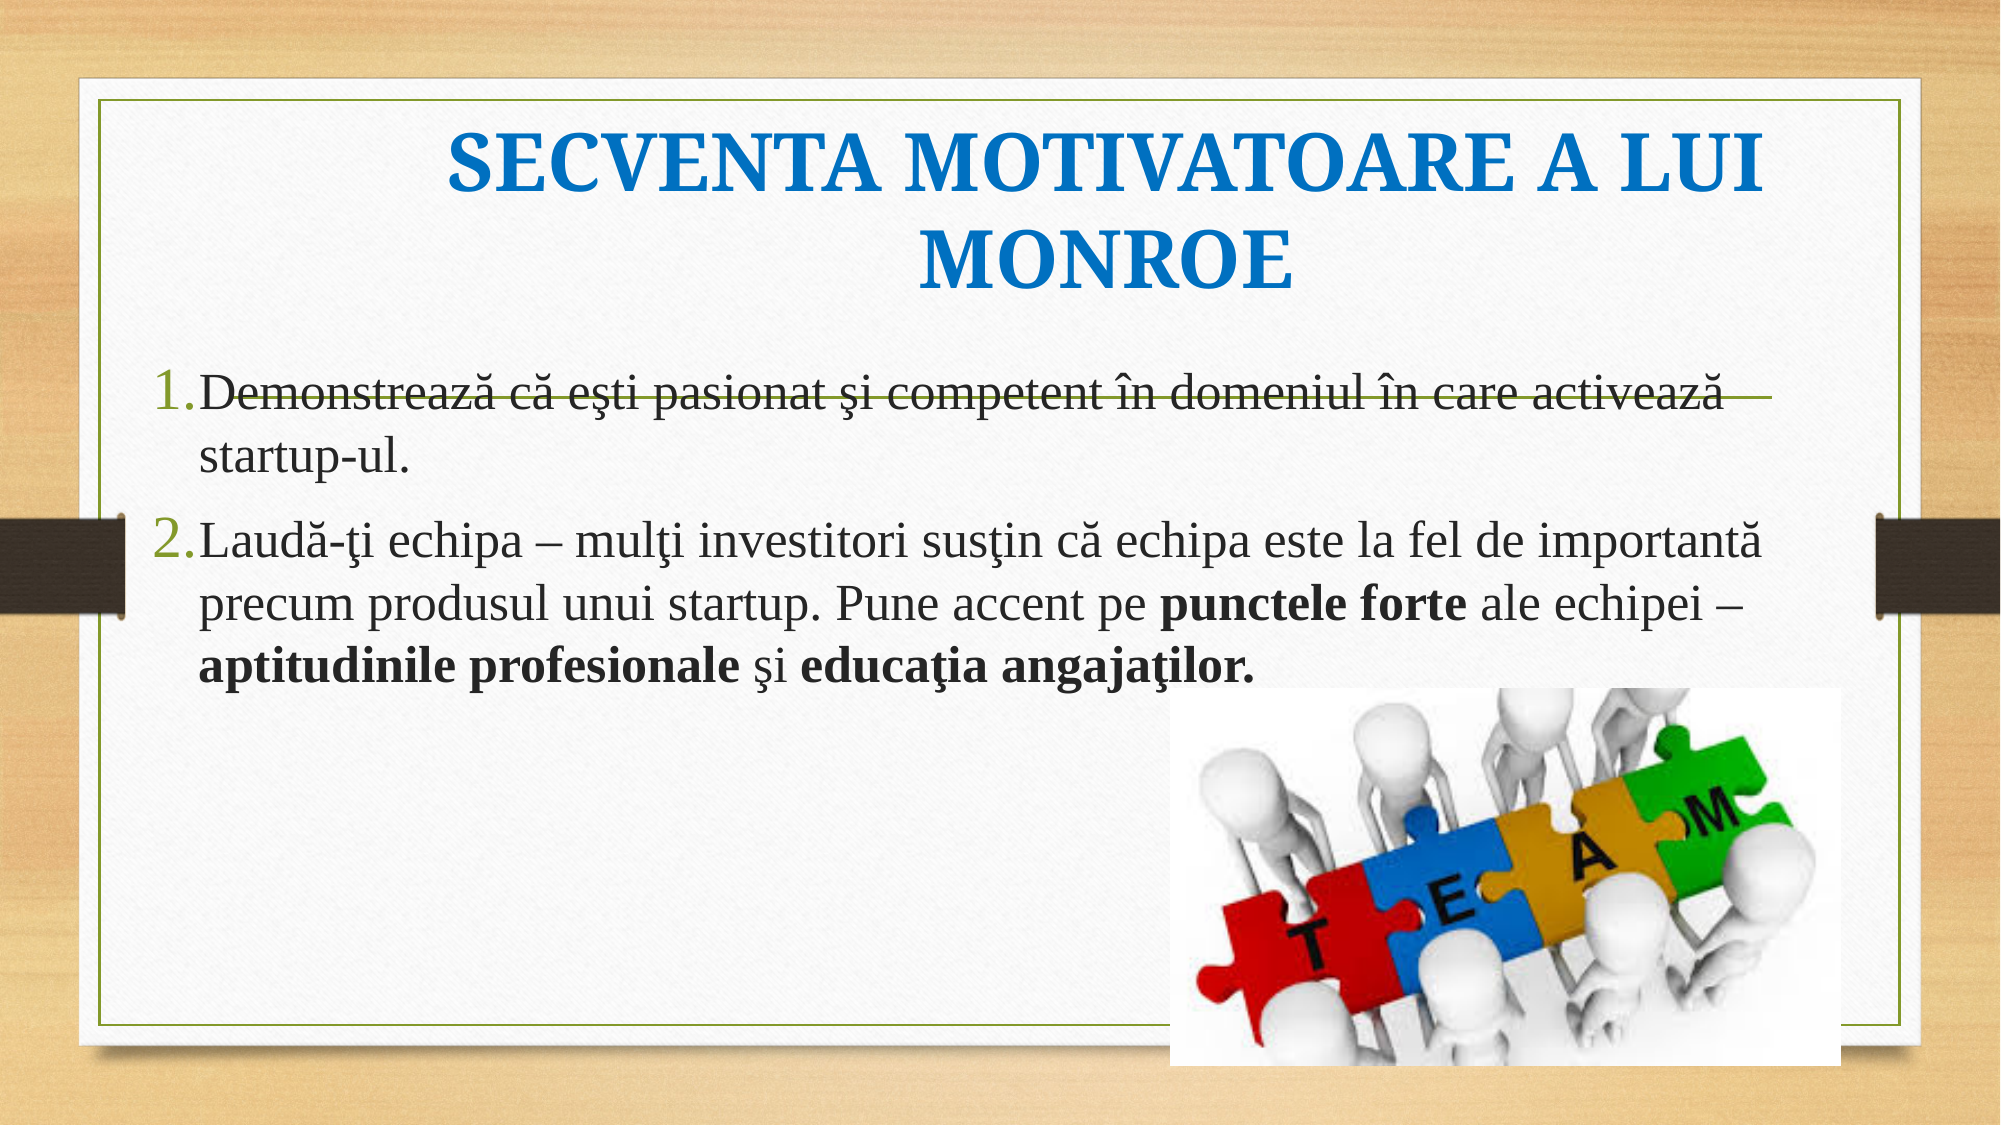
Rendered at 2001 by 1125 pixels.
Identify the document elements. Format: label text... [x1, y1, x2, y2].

picture [0, 0, 2001, 1125]
title SECVENTA MOTIVATOARE A LUI MONROE [325, 102, 1888, 313]
list Demonstrează că eşti pasionat şi competent în domeniul în care activează startup-ul. Laudă-ţi echipa – mulţi investitori susţin că echipa este la fel de importantă precum produsul unui startup. Pune accent pe punctele forte ale echipei – aptitudinile profesionale şi educaţia angajaţilor. [137, 350, 1888, 970]
